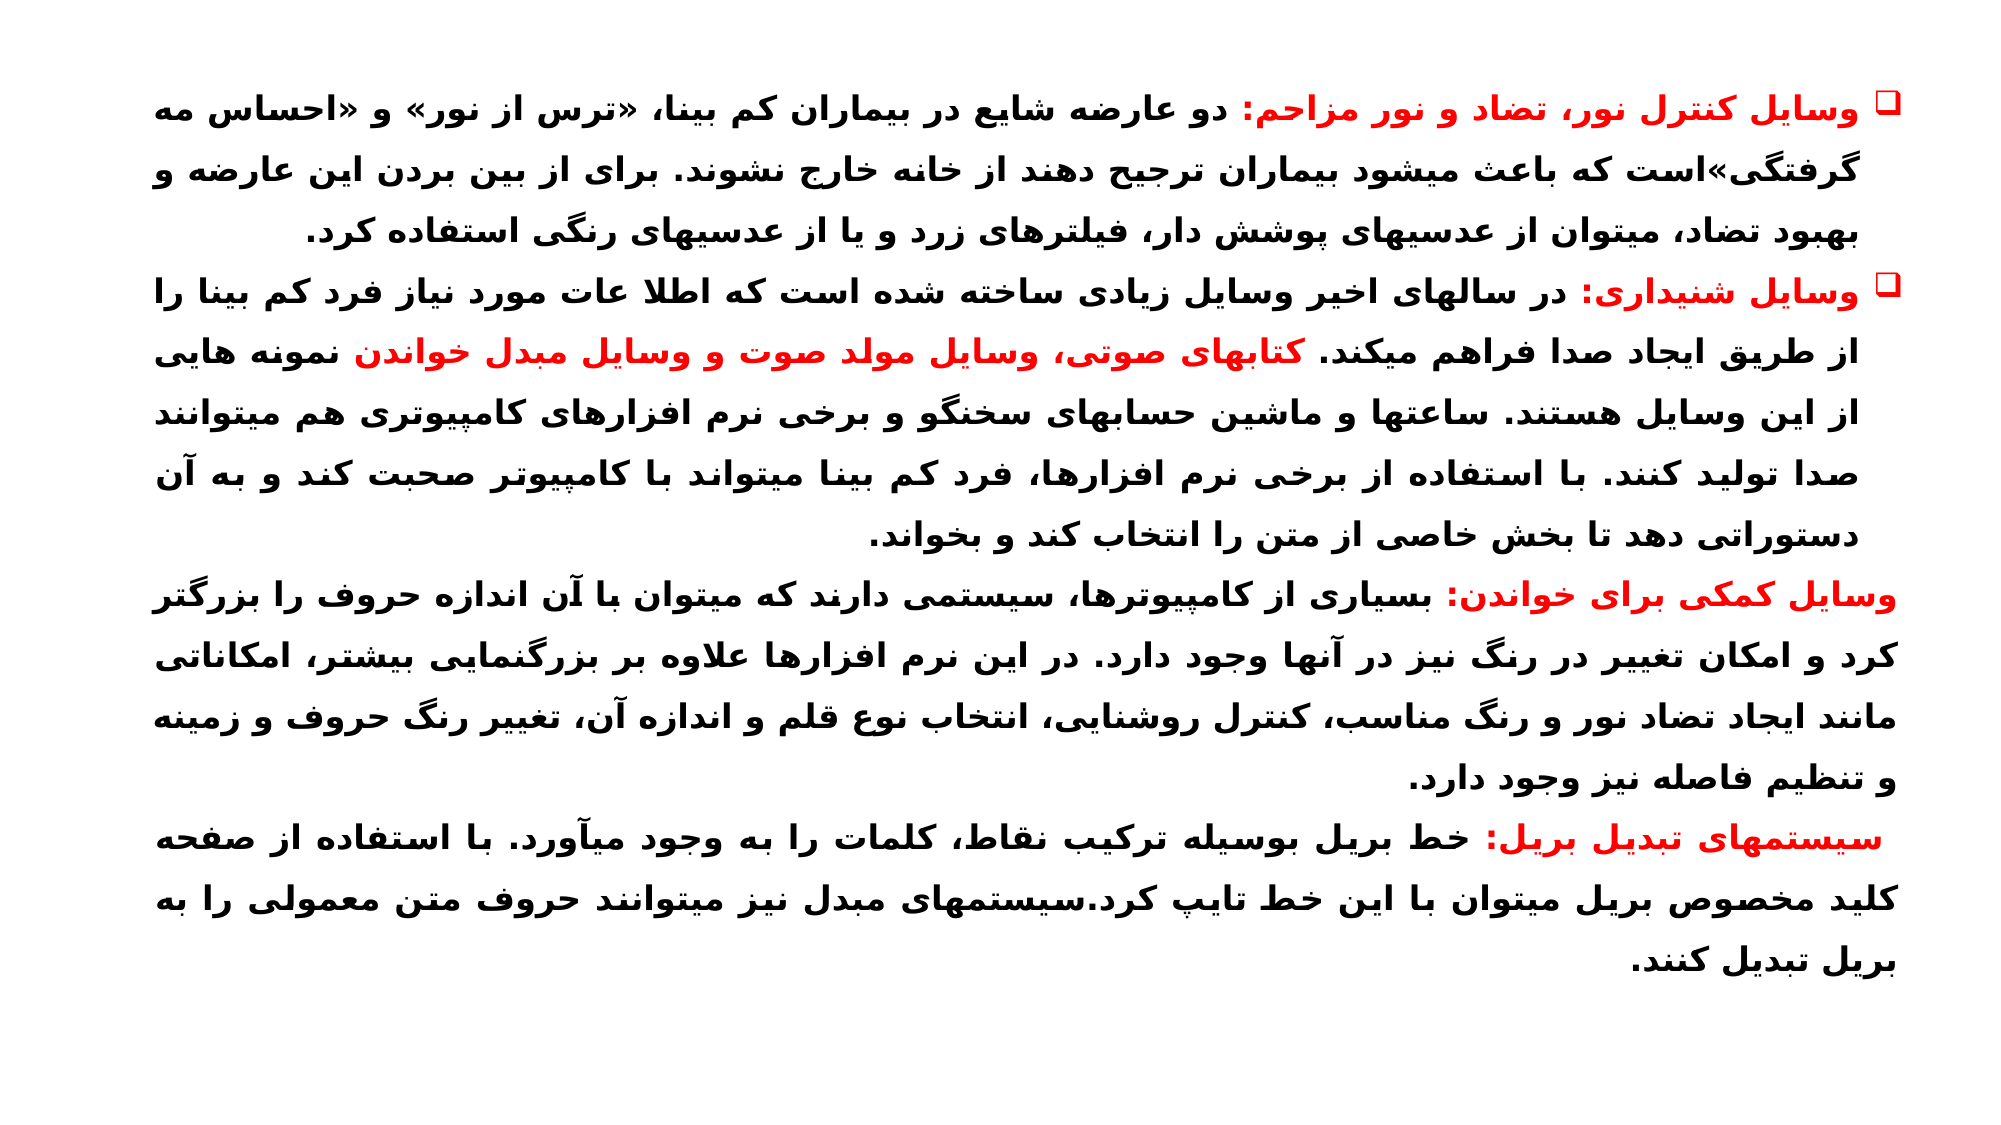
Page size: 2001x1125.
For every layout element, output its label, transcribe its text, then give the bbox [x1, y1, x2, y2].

list وسایل کنترل نور، تضاد و نور مزاحم: دو عارضه شایع در بیماران کم بینا، «ترس از نور» و «احساس مه گرفتگی»است که باعث میشود بیماران ترجیح دهند از خانه خارج نشوند. برای از بین بردن این عارضه و بهبود تضاد، میتوان از عدسیهای پوشش دار، فیلترهای زرد و یا از عدسیهای رنگی استفاده کرد. وسایل شنیداری: در سالهای اخیر وسایل زیادی ساخته شده است که اطلا عات مورد نیاز فرد کم بینا را از طریق ایجاد صدا فراهم میکند. کتابهای صوتی، وسایل مولد صوت و وسایل مبدل خواندن نمونه هایی از این وسایل هستند. ساعتها و ماشین حسابهای سخنگو و برخی نرم افزارهای کامپیوتری هم میتوانند صدا تولید کنند. با استفاده از برخی نرم افزارها، فرد کم بینا میتواند با کامپیوتر صحبت کند و به آن دستوراتی دهد تا بخش خاصی از متن را انتخاب کند و بخواند. وسایل کمکی برای خواندن: بسیاری از کامپیوترها، سیستمی دارند که میتوان با آن اندازه حروف را بزرگتر کرد و امکان تغییر در رنگ نیز در آنها وجود دارد. در این نرم افزارها علاوه بر بزرگنمایی بیشتر، امکاناتی مانند ایجاد تضاد نور و رنگ مناسب، کنترل روشنایی، انتخاب نوع قلم و اندازه آن، تغییر رنگ حروف و زمینه و تنظیم فاصله نیز وجود دارد. سیستمهای تبدیل بریل: خط بریل بوسیله ترکیب نقاط، کلمات را به وجود میآورد. با استفاده از صفحه کلید مخصوص بریل میتوان با این خط تایپ کرد.سیستمهای مبدل نیز میتوانند حروف متن معمولی را به بریل تبدیل کنند. [137, 59, 1913, 1014]
